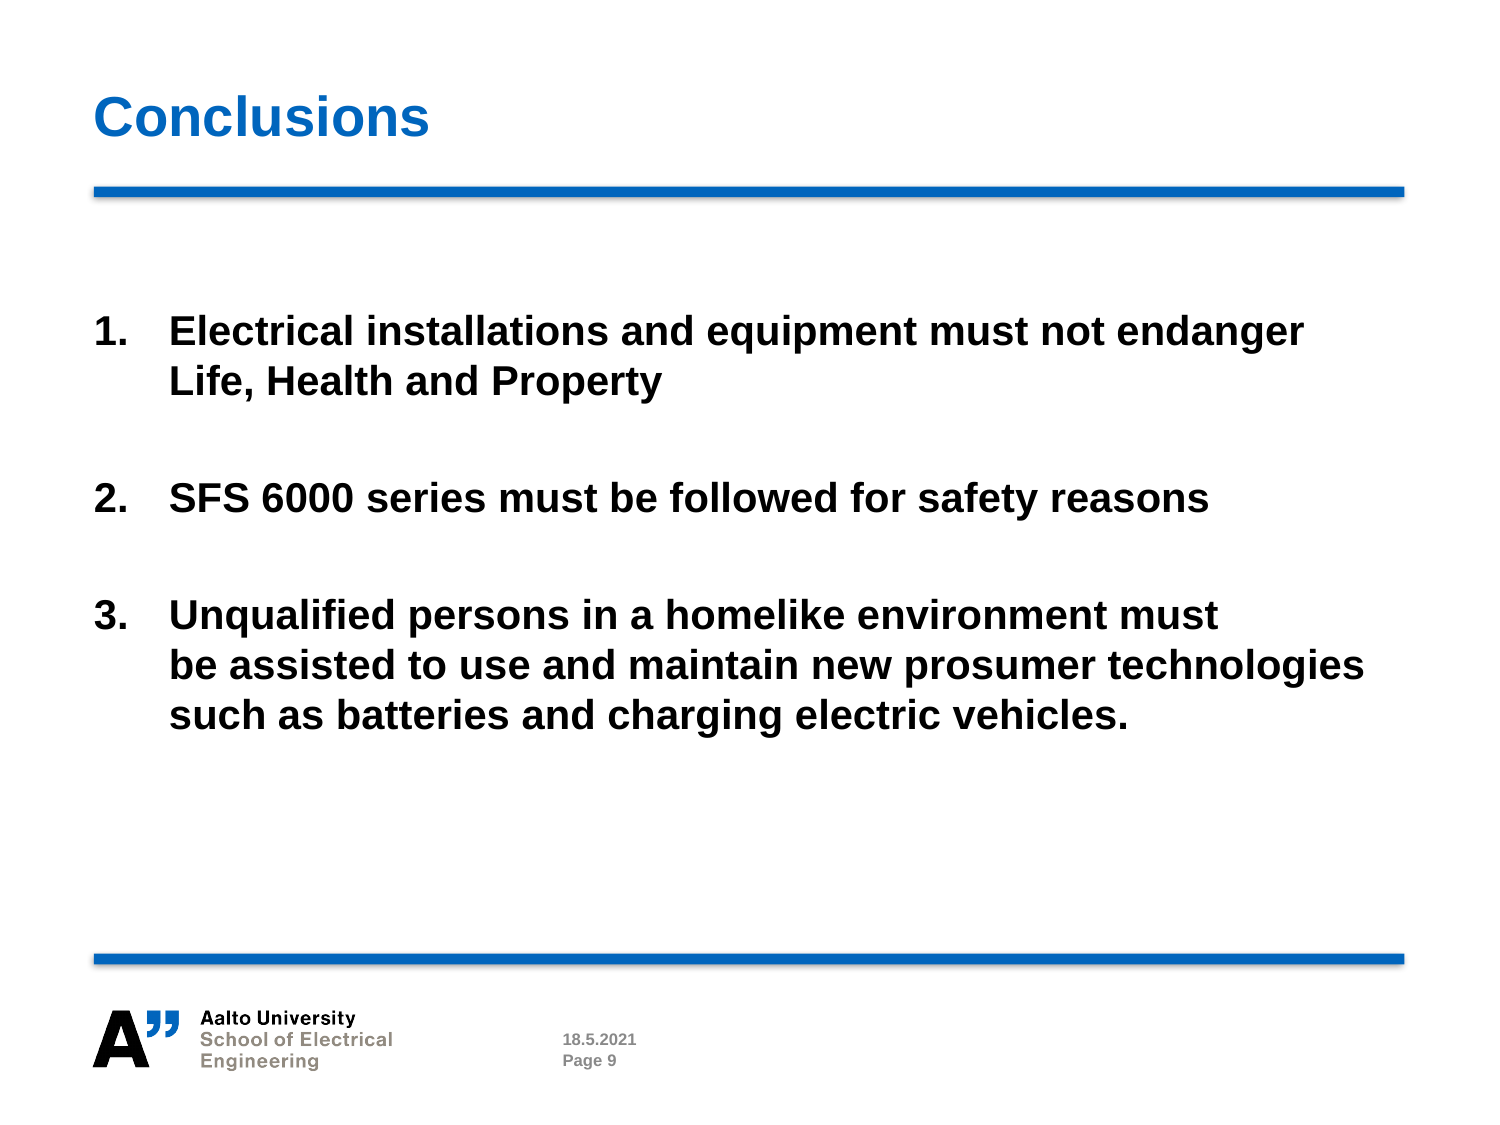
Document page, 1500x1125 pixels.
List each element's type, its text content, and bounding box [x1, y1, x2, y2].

picture [35, 953, 449, 1125]
title Conclusions [93, 80, 1369, 228]
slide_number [562, 1029, 816, 1050]
list Electrical installations and equipment must not endanger Life, Health and Property SFS 6000 series must be followed for safety reasons Unqualified persons in a homelike environment must be assisted to use and maintain new prosumer technologies such as batteries and charging electric vehicles. [93, 245, 1395, 925]
slide_number Page 9 [562, 1050, 816, 1071]
